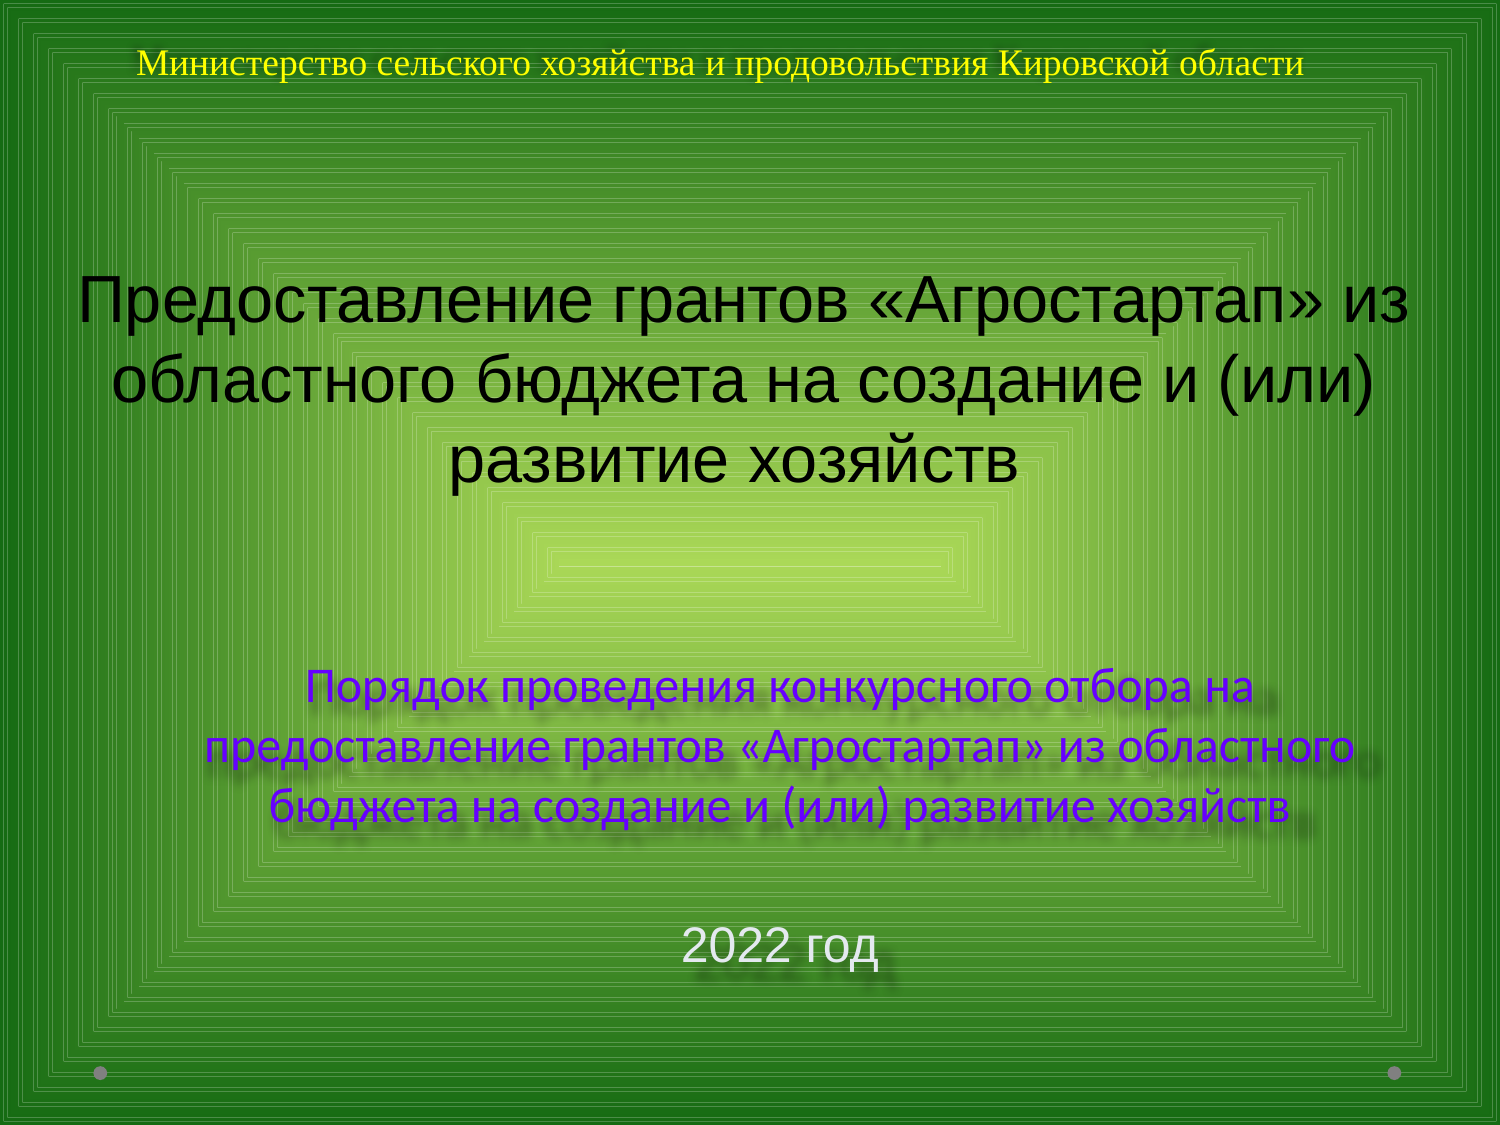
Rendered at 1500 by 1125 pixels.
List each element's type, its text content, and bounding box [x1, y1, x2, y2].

title Предоставление грантов «Агростартап» из областного бюджета на создание и (или) развитие хозяйств [53, 125, 1436, 504]
subtitle Порядок проведения конкурсного отбора на предоставление грантов «Агростартап» из областного бюджета на создание и (или) развитие хозяйств 2022 год [135, 645, 1425, 1024]
text_box Министерство сельского хозяйства и продовольствия Кировской области [76, 30, 1366, 220]
